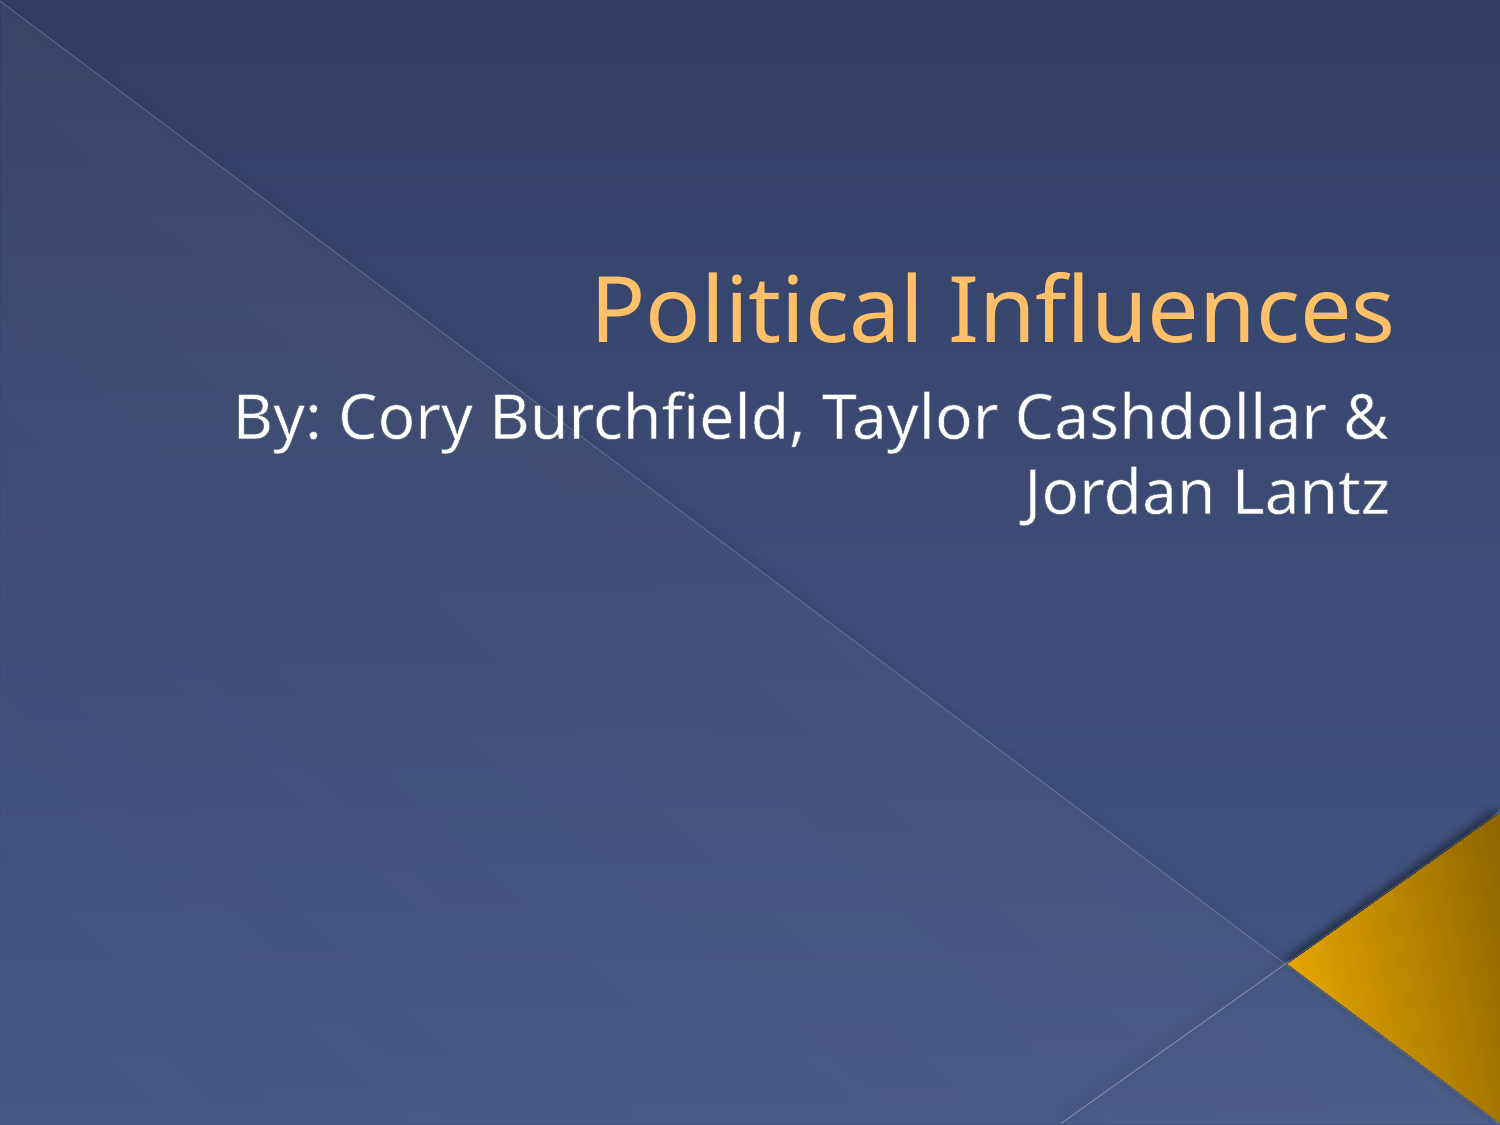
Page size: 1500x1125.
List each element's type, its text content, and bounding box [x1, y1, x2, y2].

title Political Influences [88, 127, 1412, 369]
subtitle By: Cory Burchfield, Taylor Cashdollar & Jordan Lantz [88, 369, 1412, 657]
